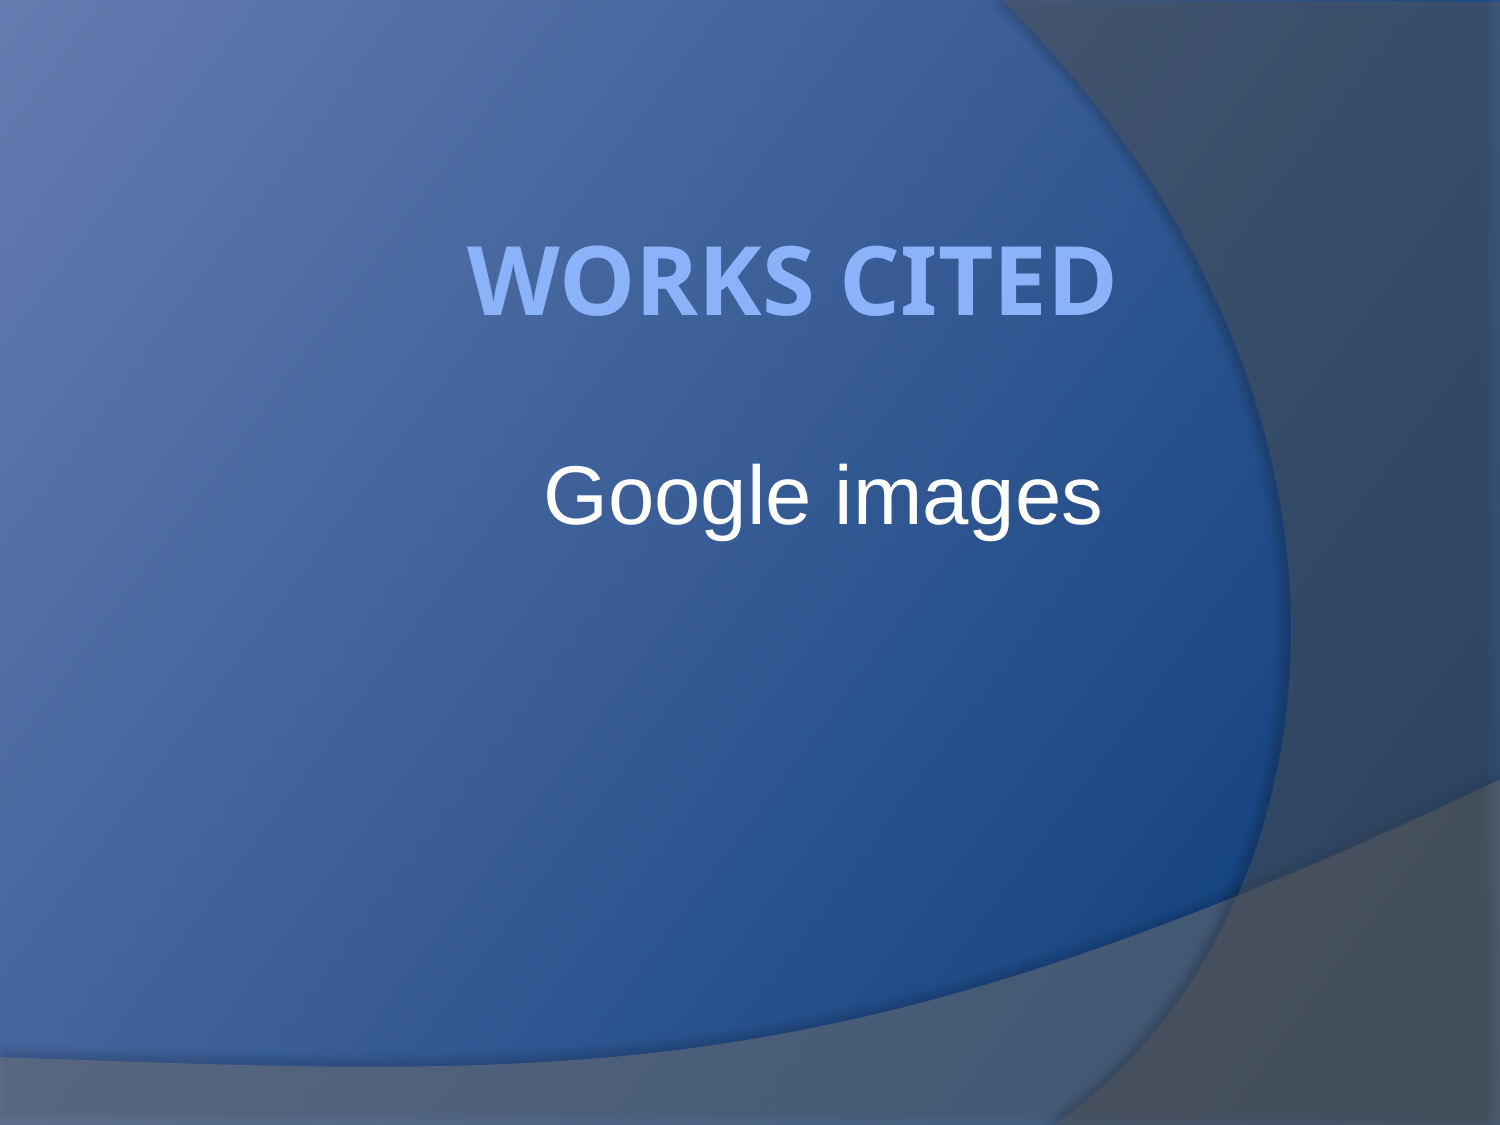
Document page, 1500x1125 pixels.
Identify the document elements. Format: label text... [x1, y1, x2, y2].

subtitle Google images [71, 253, 1134, 541]
title Works cited [87, 212, 1151, 590]
